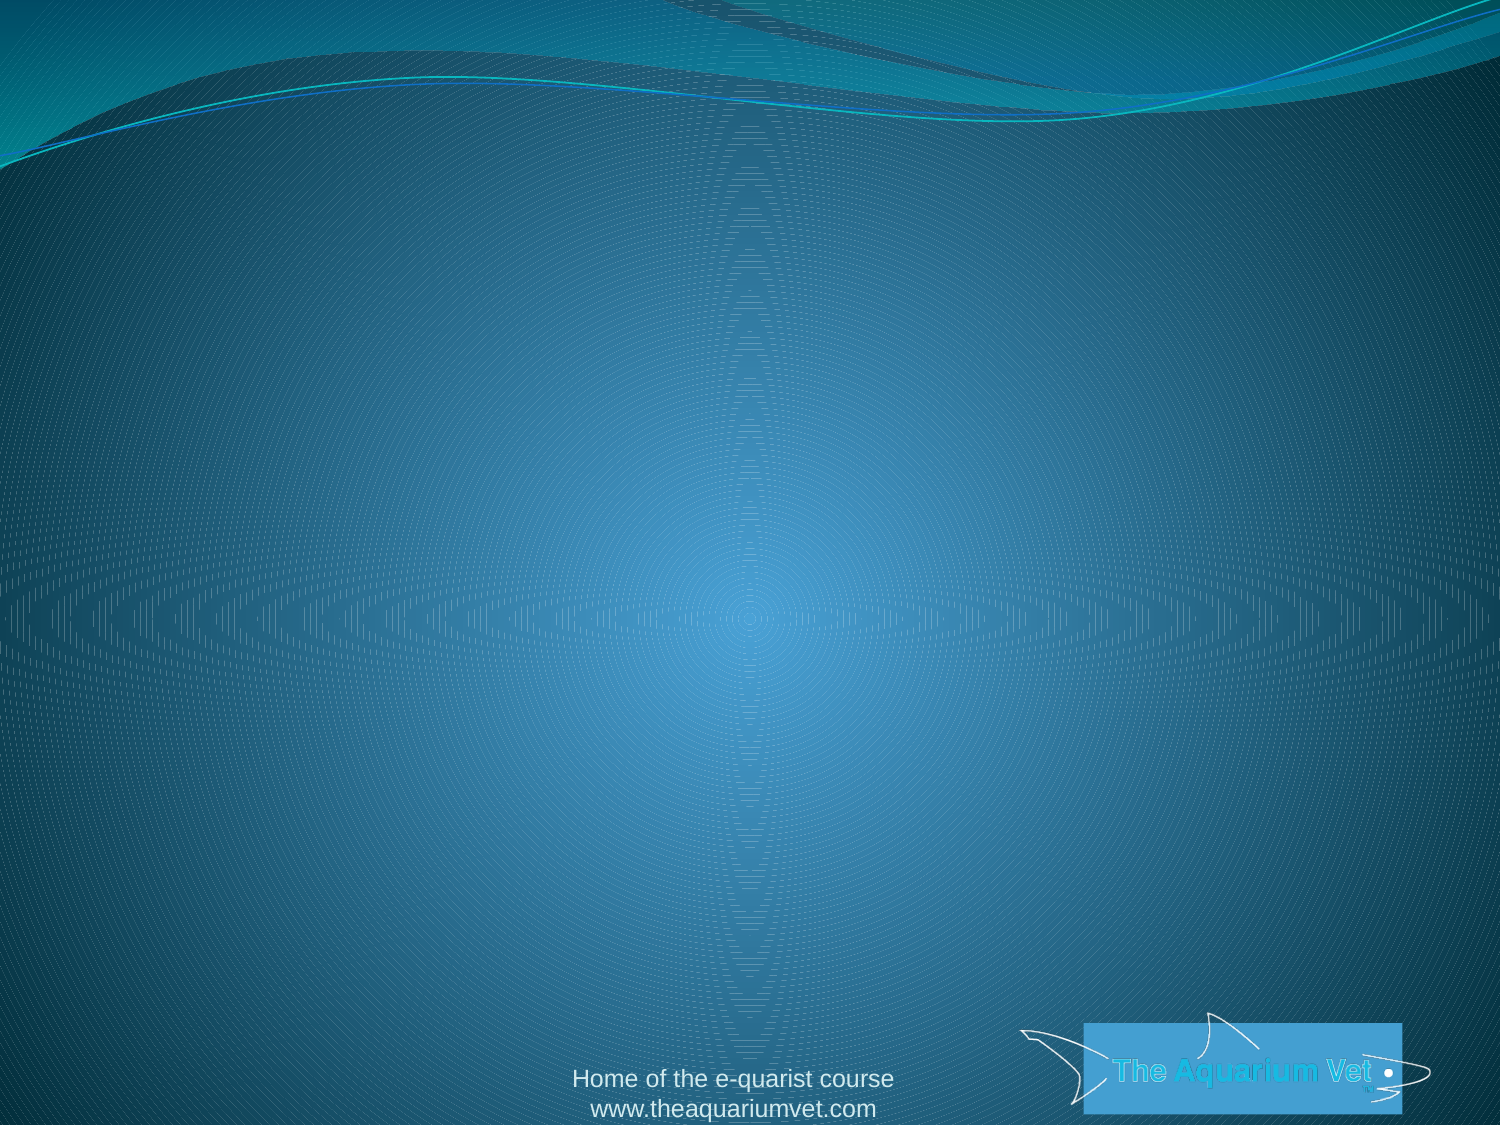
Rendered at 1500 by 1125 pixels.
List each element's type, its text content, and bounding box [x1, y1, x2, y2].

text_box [1009, 1003, 1442, 1115]
footer Home of the e-quarist course www.theaquariumvet.com [525, 1062, 943, 1123]
